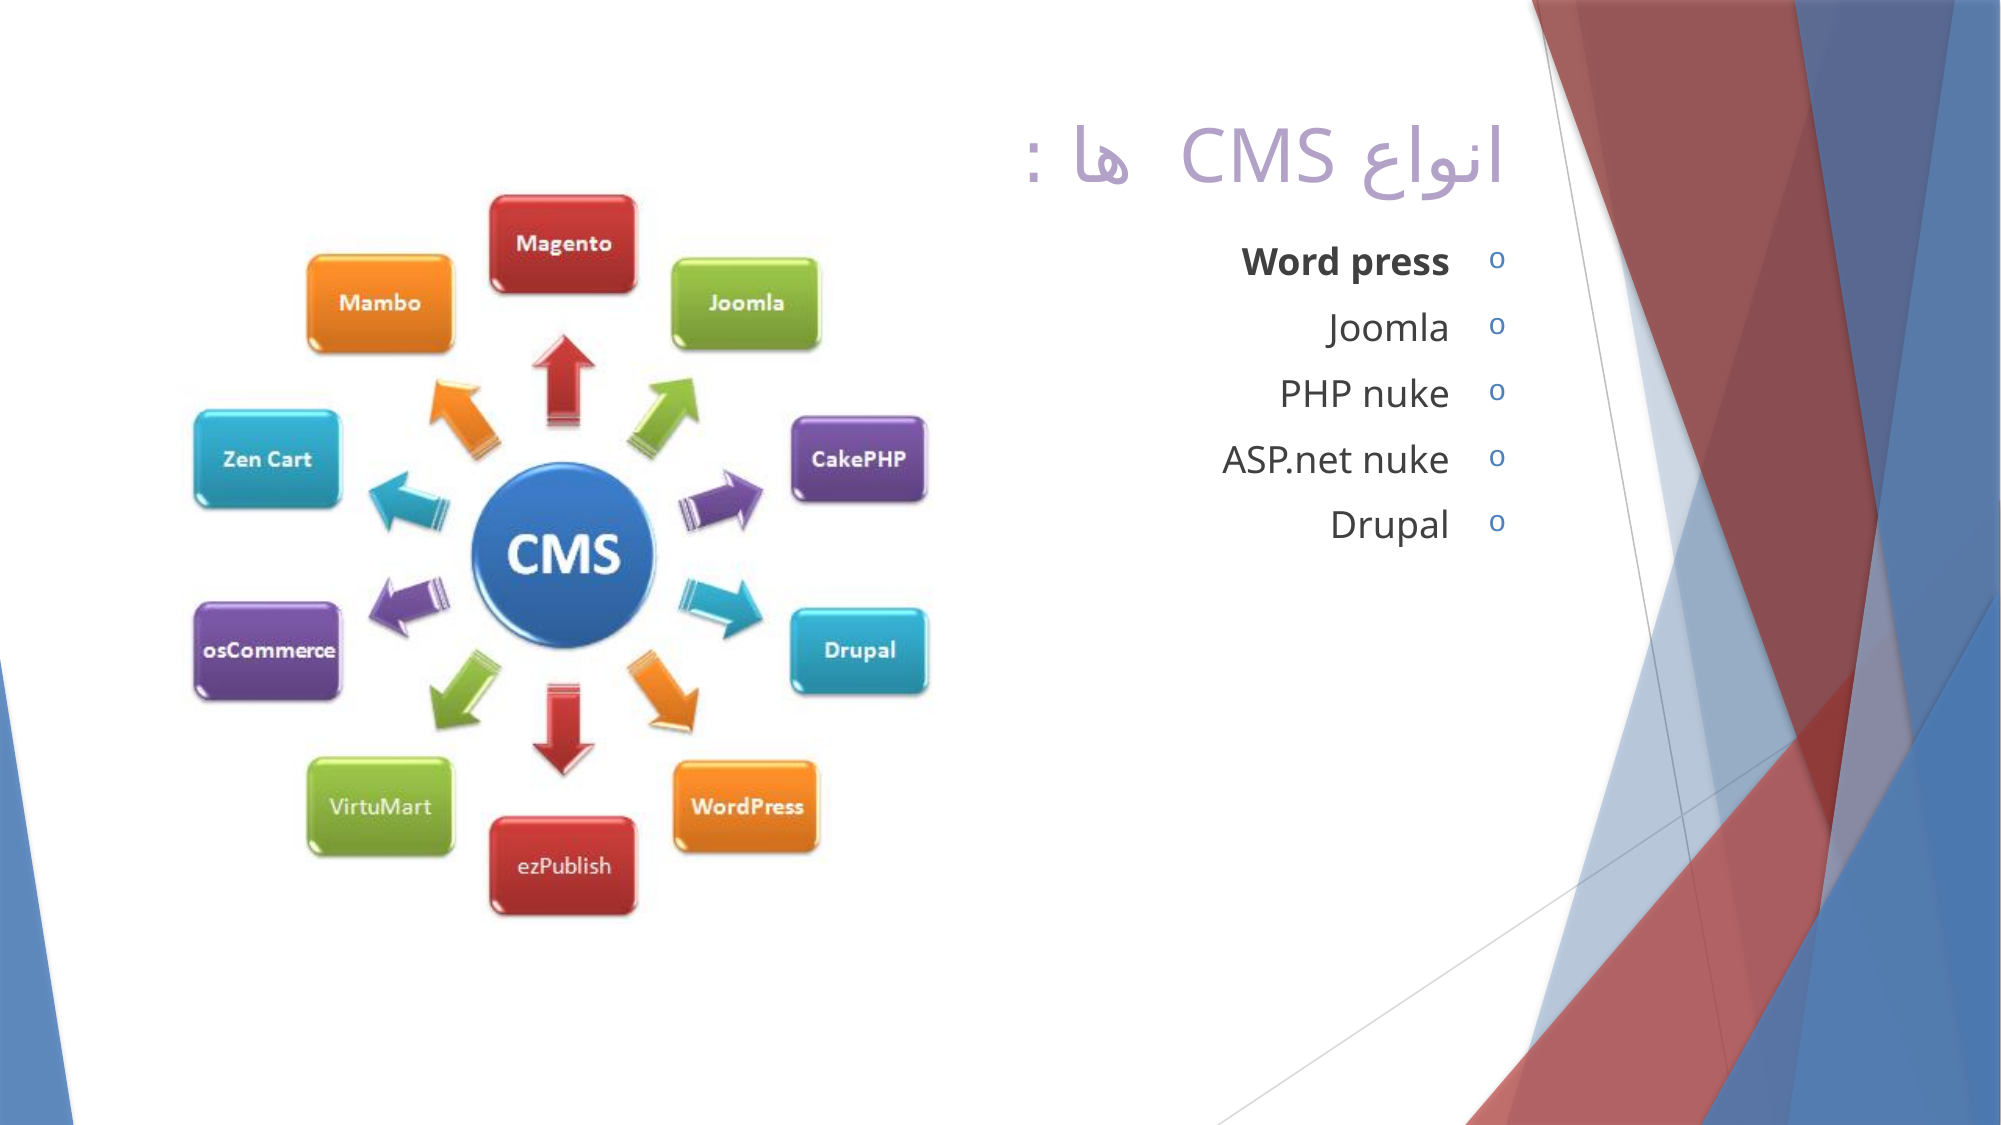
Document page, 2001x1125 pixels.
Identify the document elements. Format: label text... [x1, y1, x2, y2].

picture [106, 186, 1009, 924]
list Word press Joomla PHP nuke ASP.net nuke Drupal [111, 230, 1522, 992]
title انواع CMS ها : [111, 99, 1522, 230]
